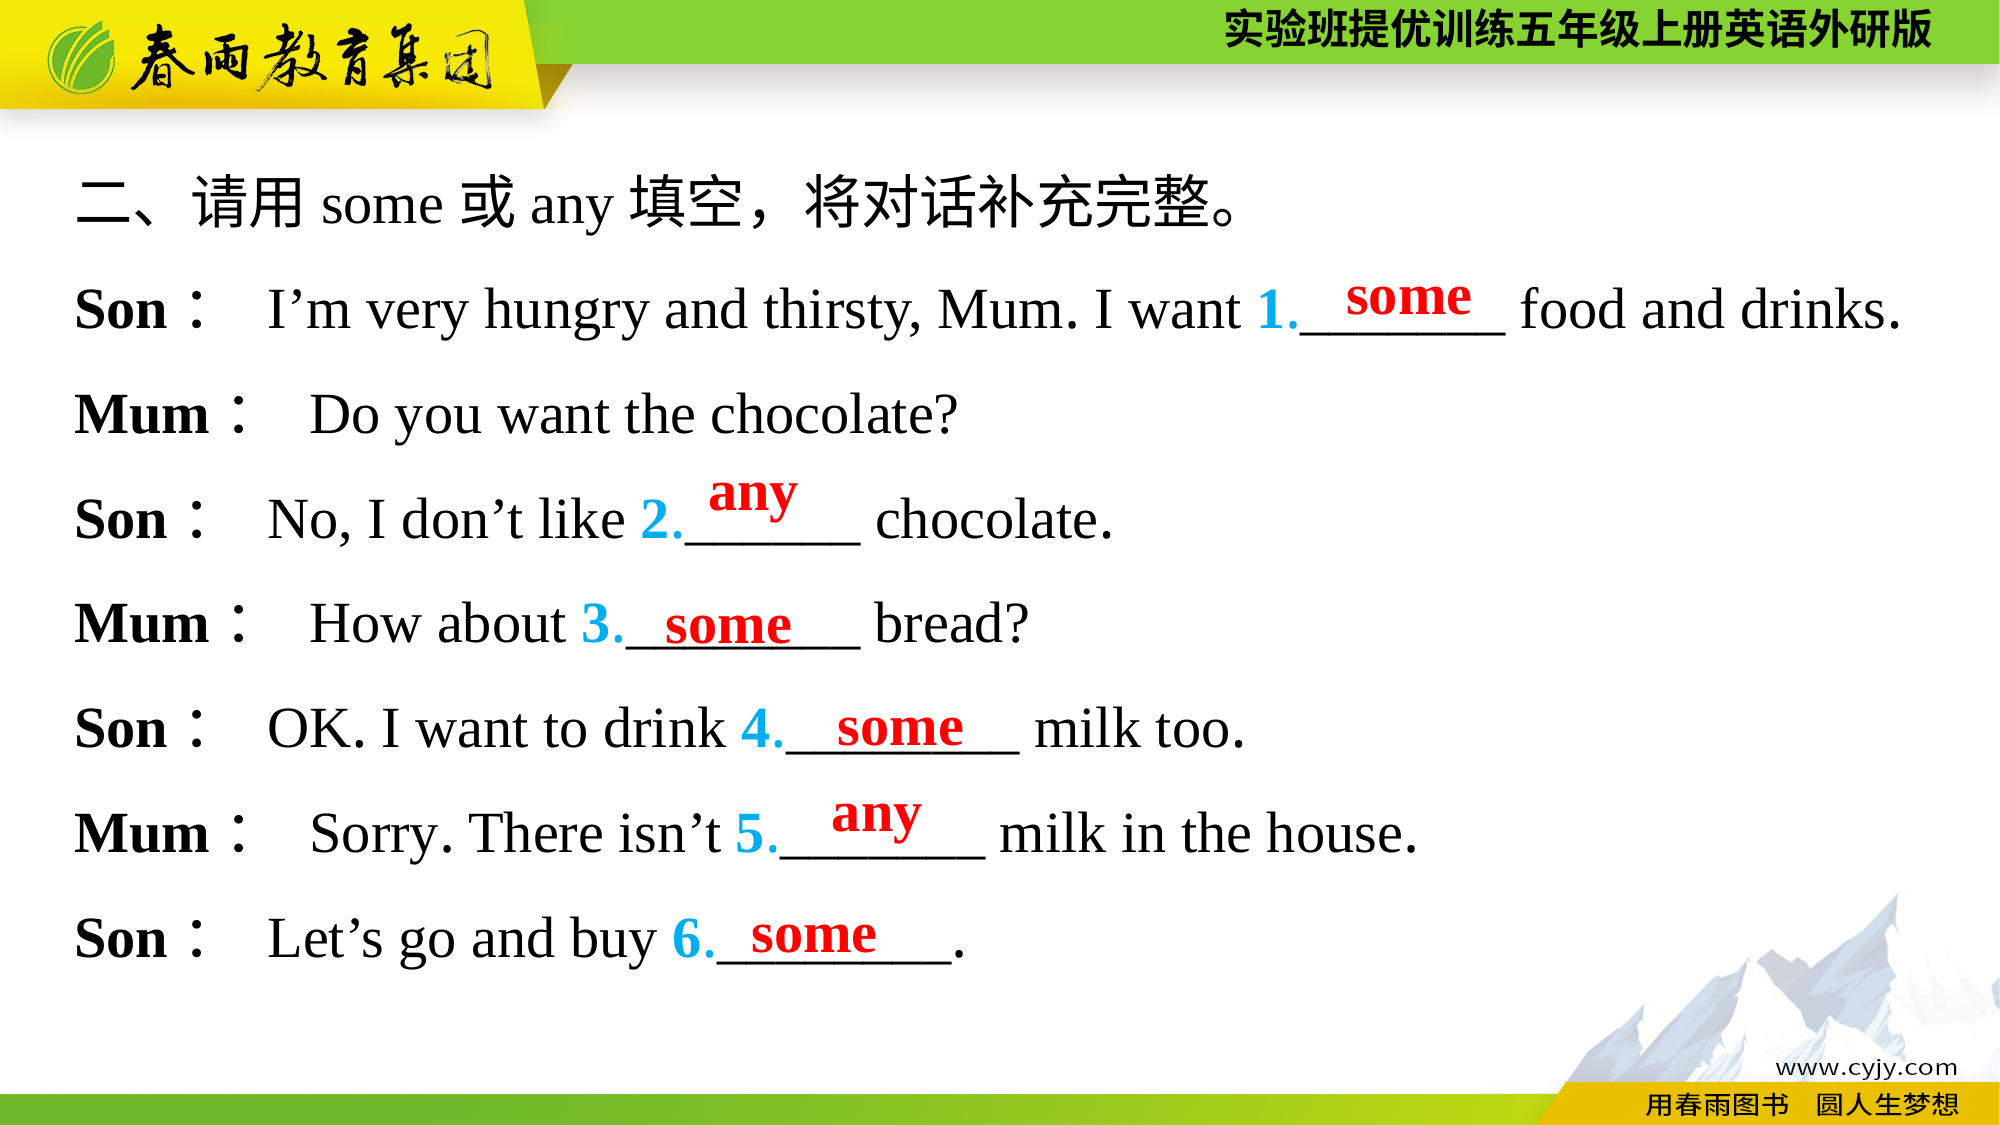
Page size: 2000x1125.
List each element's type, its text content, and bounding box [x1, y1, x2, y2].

list 二、请用some或any填空，将对话补充完整。 Son： I’m very hungry and thirsty, Mum. I want 1._______ food and drinks. Mum： Do you want the chocolate? Son： No, I don’t like 2.______ chocolate. Mum： How about 3.________ bread? Son： OK. I want to drink 4.________ milk too. Mum： Sorry. There isn’t 5._______ milk in the house. Son： Let’s go and buy 6.________. [59, 122, 1944, 986]
picture [0, 0, 2000, 1125]
text_box some [1331, 249, 1488, 334]
text_box any [693, 444, 815, 530]
text_box any [817, 765, 938, 850]
text_box some [736, 852, 893, 972]
text_box some [651, 542, 807, 663]
text_box some [822, 645, 979, 765]
